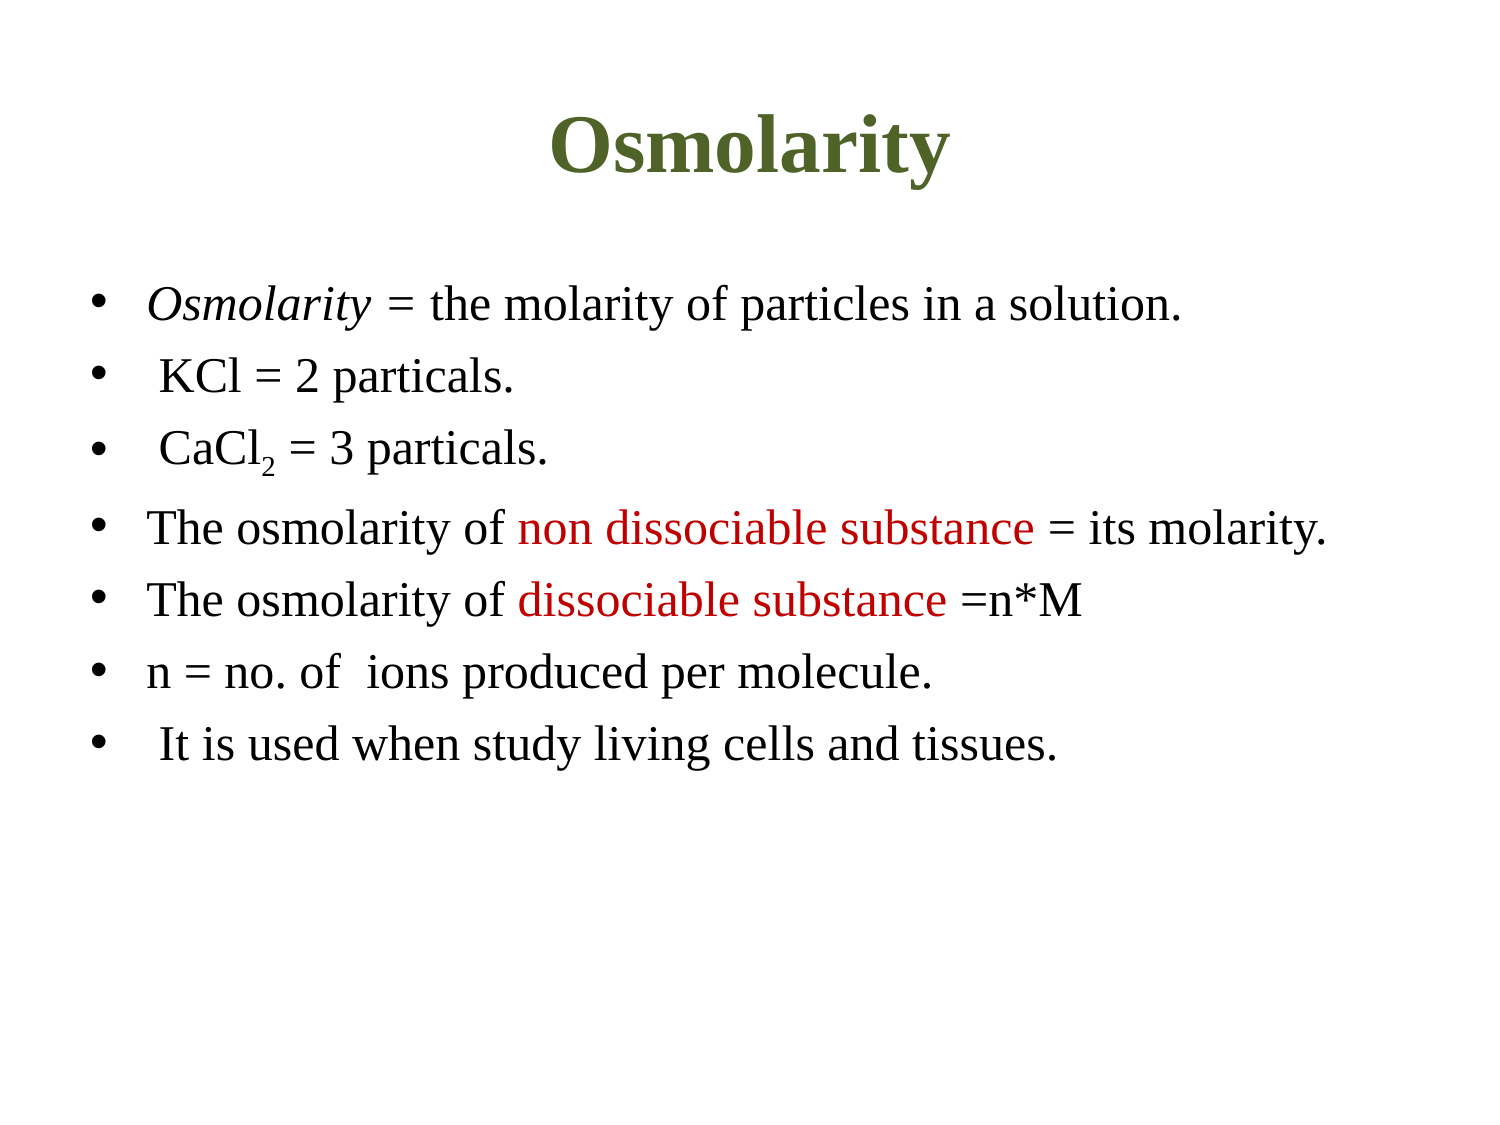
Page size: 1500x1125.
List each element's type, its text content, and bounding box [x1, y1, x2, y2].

title Osmolarity [75, 45, 1425, 233]
list Osmolarity = the molarity of particles in a solution. KCl = 2 particals. CaCl2 = 3 particals. The osmolarity of non dissociable substance = its molarity. The osmolarity of dissociable substance =n*M n = no. of ions produced per molecule. It is used when study living cells and tissues. [75, 262, 1425, 1005]
